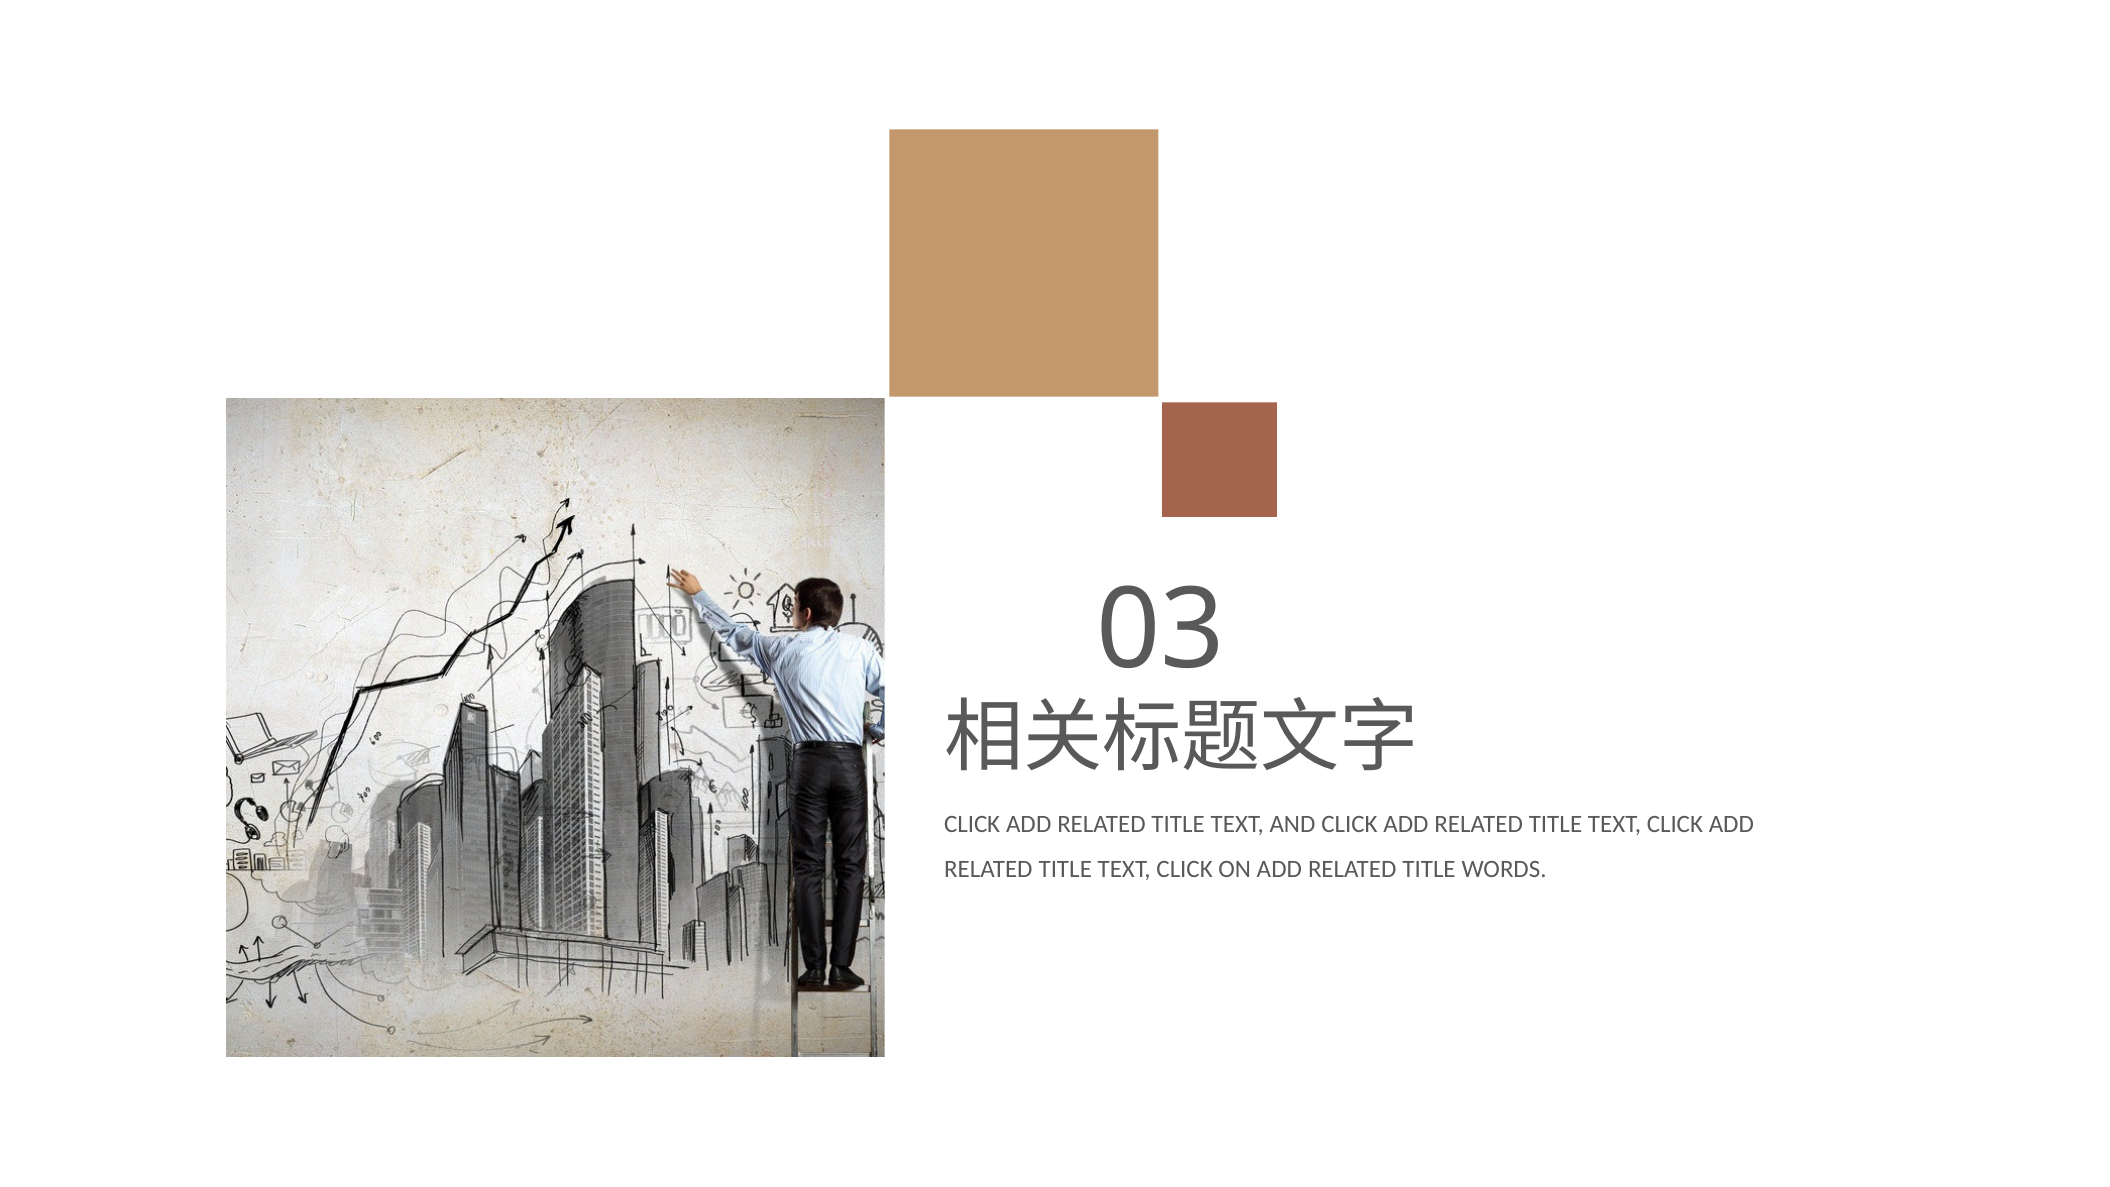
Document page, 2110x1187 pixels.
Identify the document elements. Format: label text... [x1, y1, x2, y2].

text_box [889, 129, 1159, 397]
text_box [226, 398, 885, 1057]
text_box 03 [1081, 547, 1243, 698]
text_box [1162, 402, 1277, 517]
text_box 相关标题文字 [929, 678, 1452, 785]
text_box CLICK ADD RELATED TITLE TEXT, AND CLICK ADD RELATED TITLE TEXT, CLICK ADD RELATED TITLE TEXT, CLICK ON ADD RELATED TITLE WORDS. [929, 785, 1818, 890]
